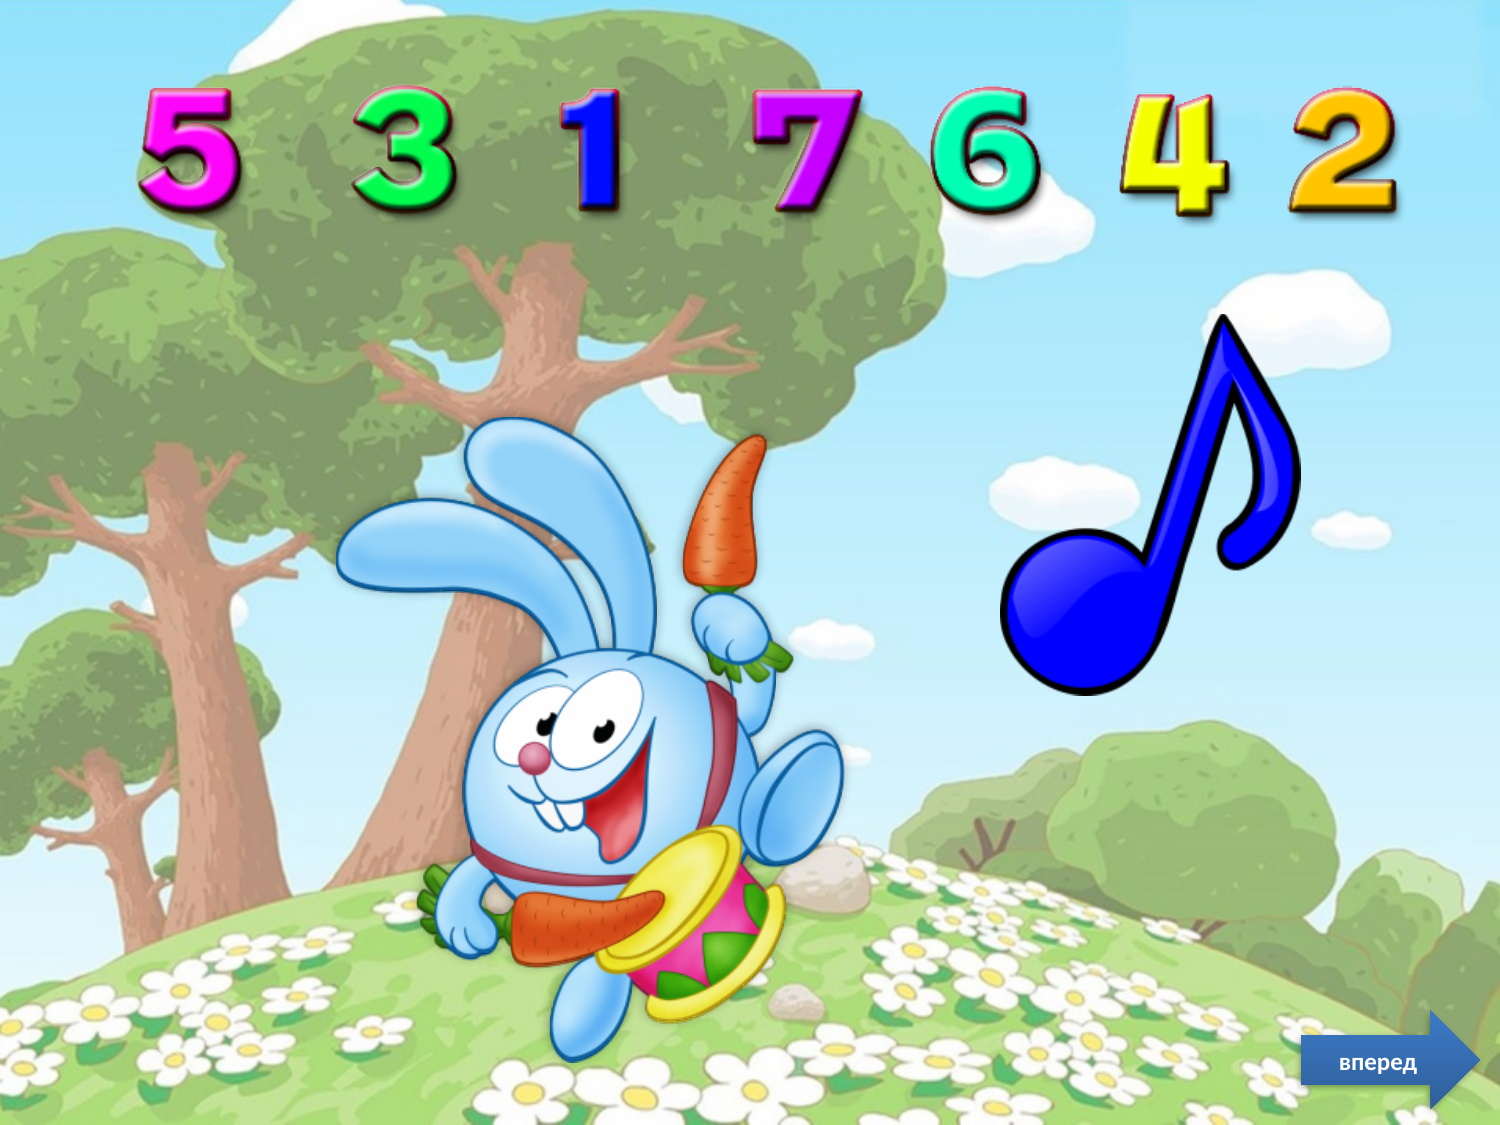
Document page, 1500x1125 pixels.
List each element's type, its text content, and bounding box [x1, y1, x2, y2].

picture [115, 77, 267, 228]
picture [1269, 77, 1420, 228]
picture [732, 77, 883, 228]
picture [1000, 314, 1302, 696]
picture [915, 77, 1066, 228]
picture [1095, 77, 1247, 228]
text_box вперед [1301, 1010, 1480, 1110]
picture [329, 77, 480, 228]
picture [525, 73, 676, 225]
picture [336, 417, 931, 1063]
